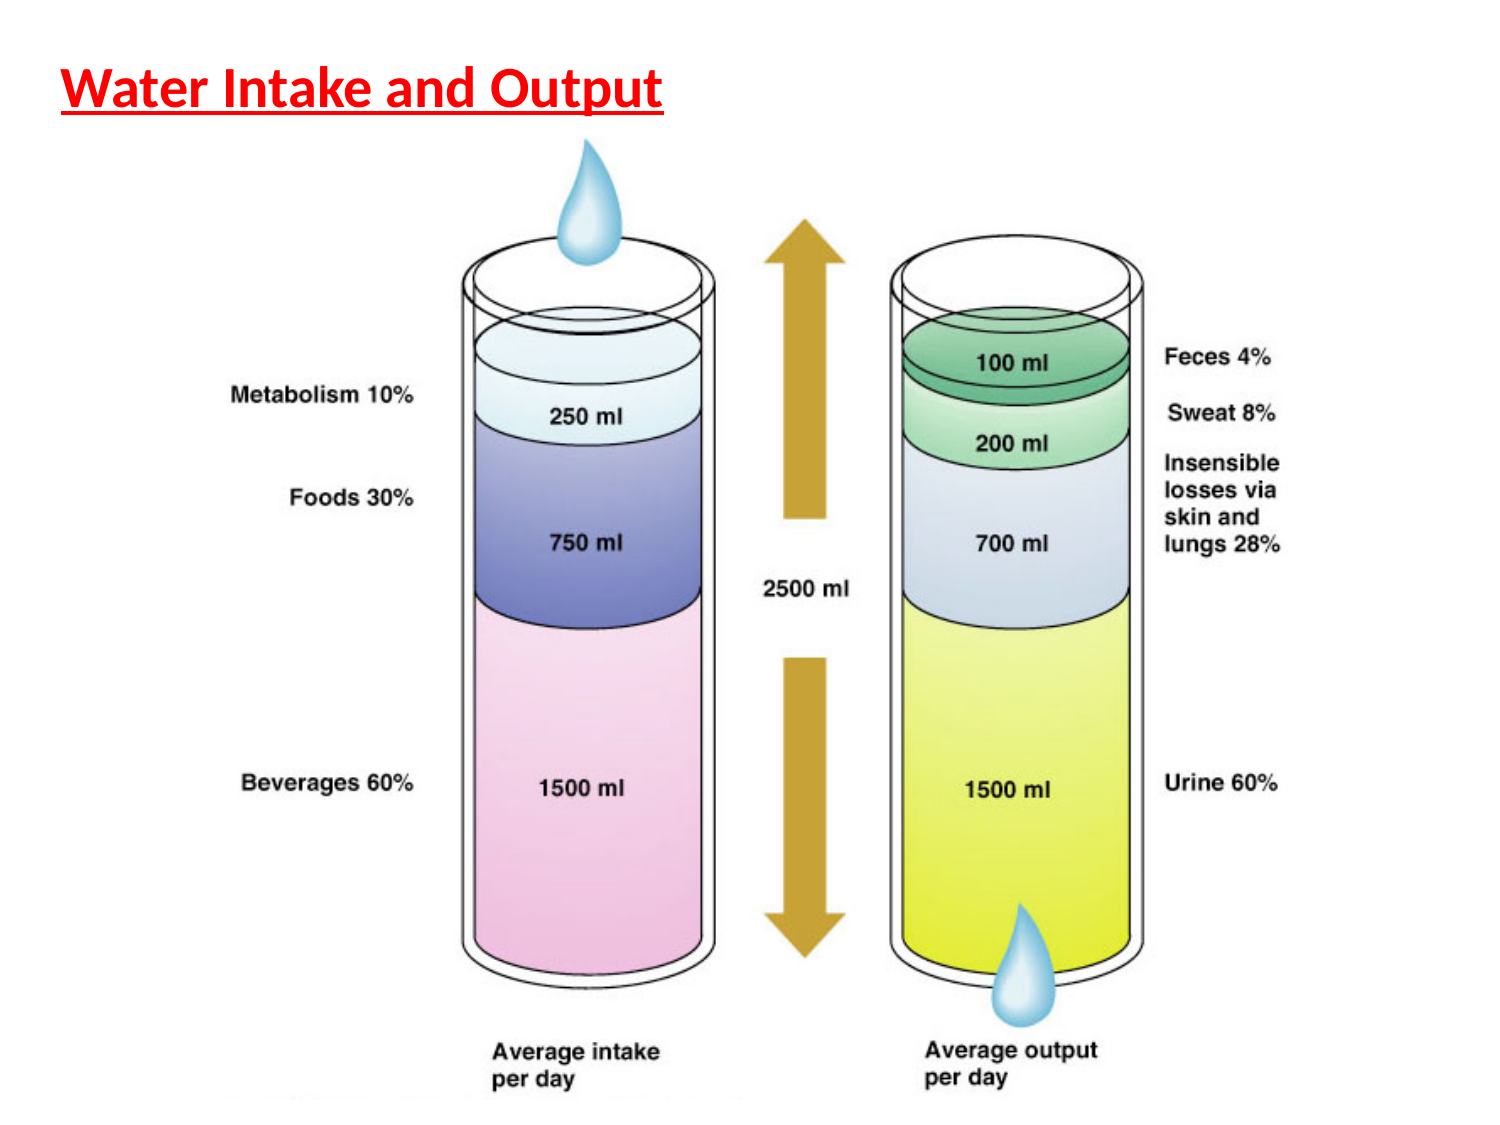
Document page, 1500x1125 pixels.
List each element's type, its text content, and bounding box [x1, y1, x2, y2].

picture [224, 135, 1288, 1101]
title Water Intake and Output [24, 24, 700, 143]
